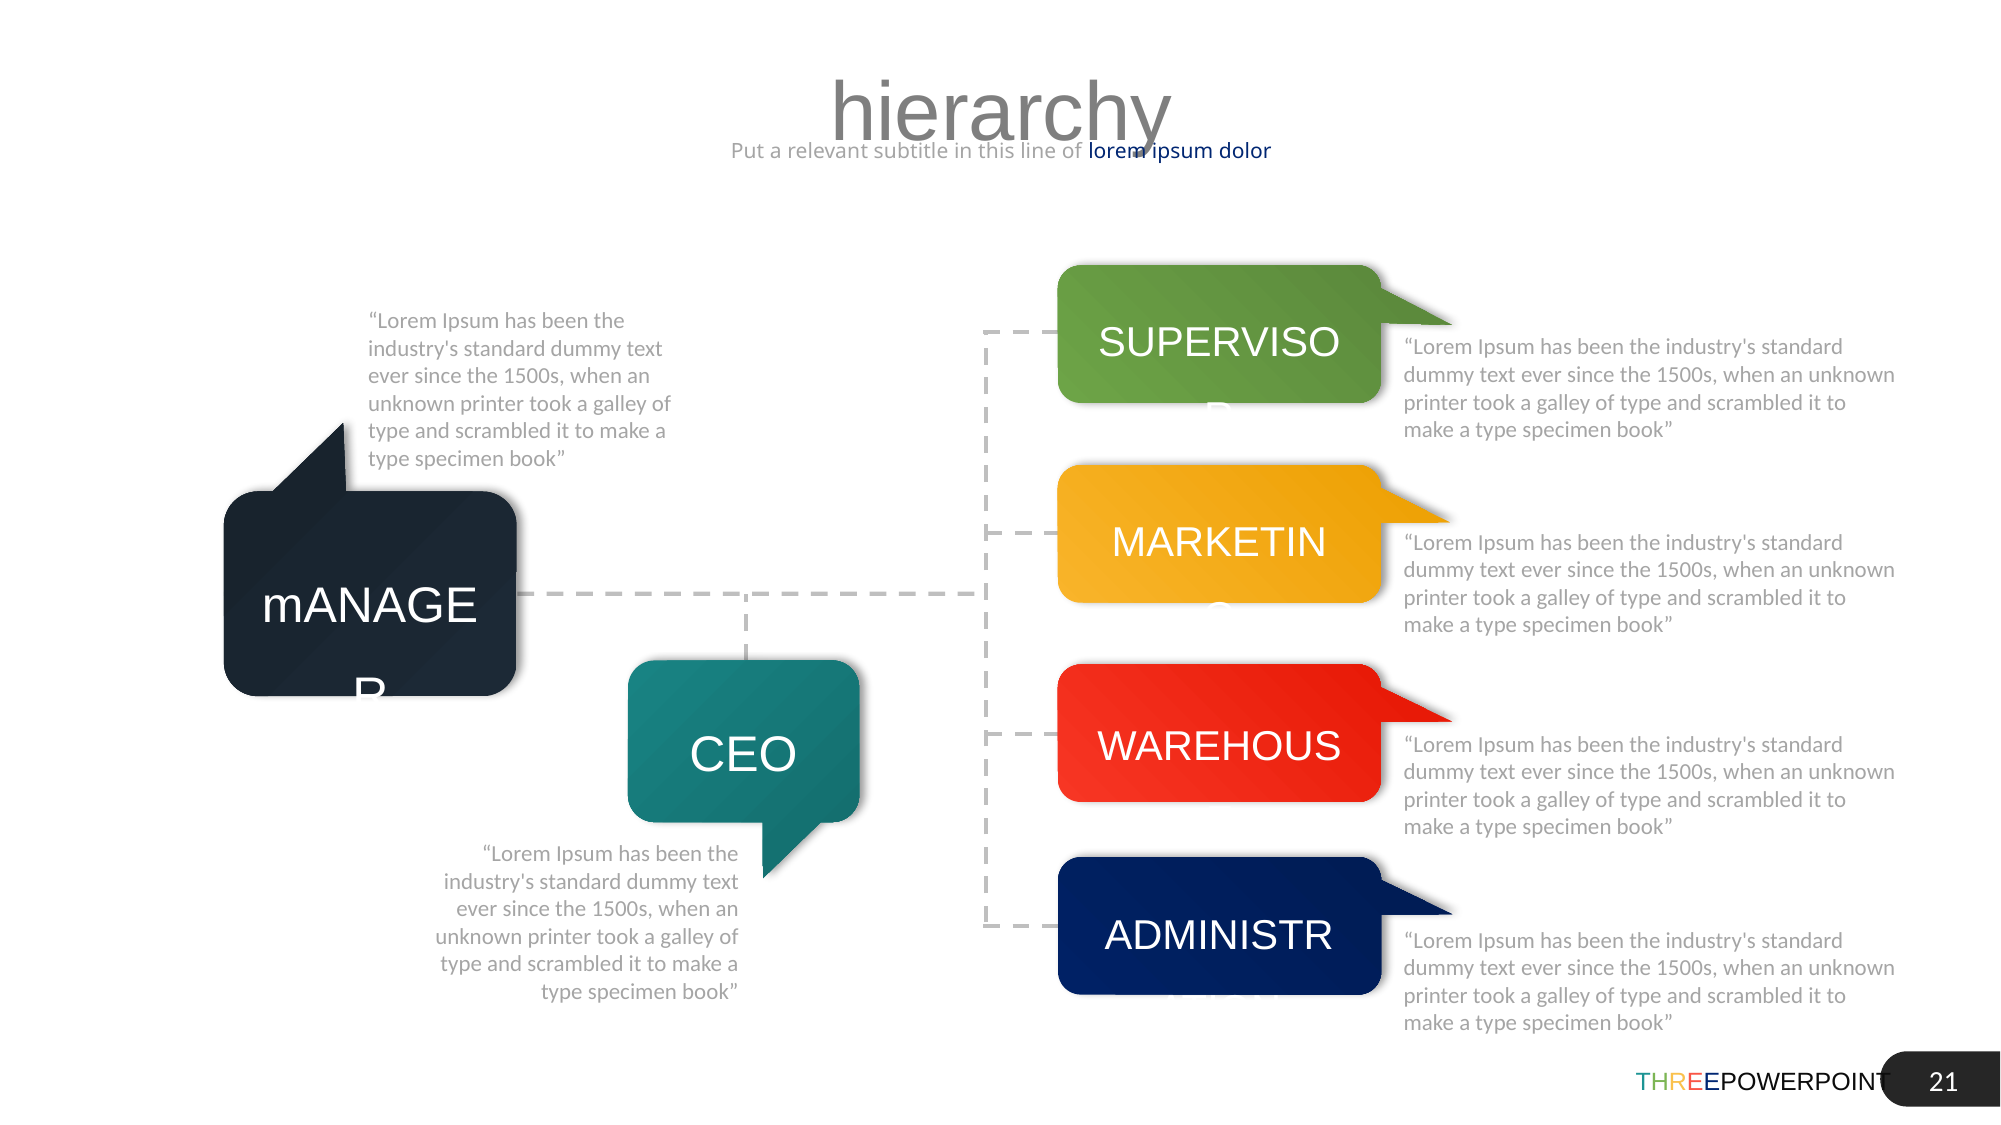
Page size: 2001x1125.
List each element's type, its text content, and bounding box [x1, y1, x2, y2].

text_box mANAGER [233, 534, 508, 593]
text_box CEO [606, 683, 881, 783]
text_box [1057, 265, 1451, 403]
text_box “Lorem Ipsum has been the industry's standard dummy text ever since the 1500s, when an unknown printer took a galley of type and scrambled it to make a type specimen book” [1388, 519, 1914, 661]
text_box ADMINISTRATION [1082, 875, 1357, 961]
text_box [1057, 664, 1451, 802]
text_box [627, 783, 860, 879]
text_box [223, 423, 517, 593]
text_box hierarchy [663, 0, 1340, 154]
text_box WAREHOUSE [1082, 686, 1357, 771]
text_box mANAGER [233, 603, 508, 634]
text_box “Lorem Ipsum has been the industry's standard dummy text ever since the 1500s, when an unknown printer took a galley of type and scrambled it to make a type specimen book” [353, 298, 690, 481]
text_box “Lorem Ipsum has been the industry's standard dummy text ever since the 1500s, when an unknown printer took a galley of type and scrambled it to make a type specimen book” [417, 831, 755, 1014]
text_box MARKETING [1082, 482, 1357, 574]
text_box ‹#› [1913, 1055, 1974, 1106]
text_box [628, 660, 859, 683]
text_box Put a relevant subtitle in this line of lorem ipsum dolor [713, 118, 1290, 182]
text_box [1058, 857, 1453, 995]
text_box SUPERVISOR [1082, 282, 1357, 374]
text_box [223, 600, 517, 697]
text_box “Lorem Ipsum has been the industry's standard dummy text ever since the 1500s, when an unknown printer took a galley of type and scrambled it to make a type specimen book” [1388, 324, 1914, 465]
text_box [1057, 465, 1444, 603]
text_box “Lorem Ipsum has been the industry's standard dummy text ever since the 1500s, when an unknown printer took a galley of type and scrambled it to make a type specimen book” [1388, 721, 1914, 863]
text_box “Lorem Ipsum has been the industry's standard dummy text ever since the 1500s, when an unknown printer took a galley of type and scrambled it to make a type specimen book” [1388, 917, 1914, 1059]
